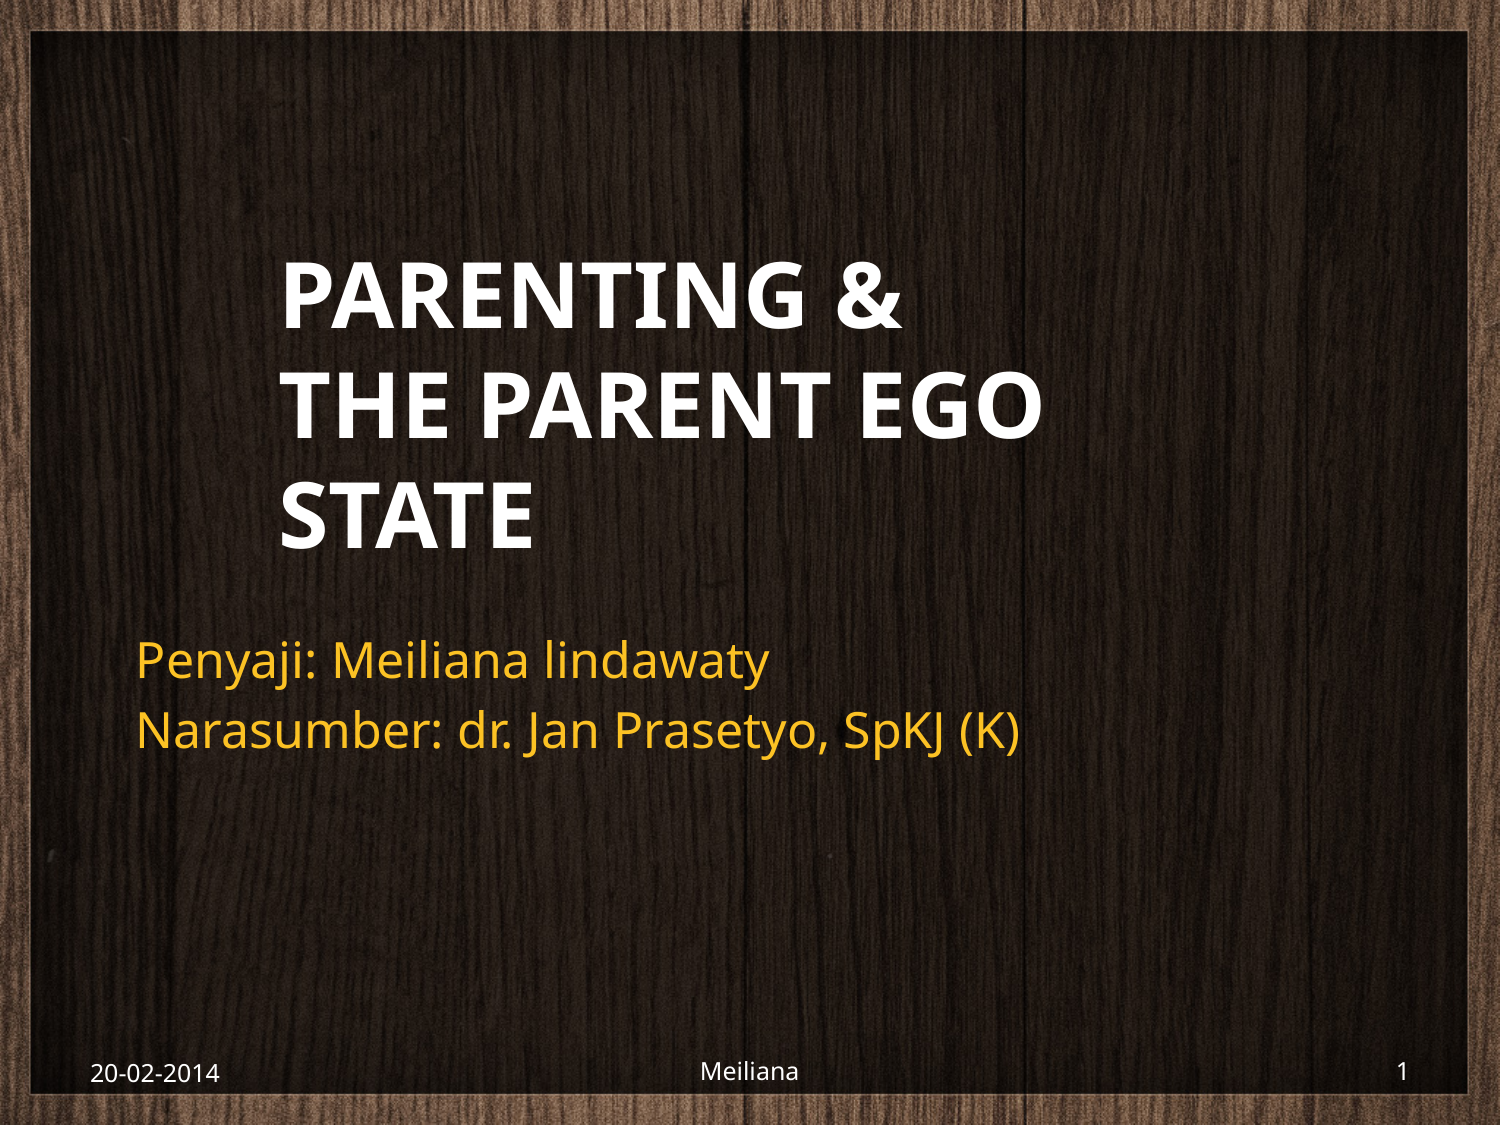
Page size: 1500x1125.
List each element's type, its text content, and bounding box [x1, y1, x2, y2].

picture [0, 0, 1500, 1125]
title PARENTING & THE PARENT EGO STATE [263, 213, 1312, 591]
subtitle Penyaji: Meiliana lindawaty Narasumber: dr. Jan Prasetyo, SpKJ (K) [120, 621, 1447, 909]
footer Meiliana [512, 1042, 988, 1103]
slide_number 1 [1074, 1042, 1425, 1103]
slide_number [75, 1042, 425, 1103]
